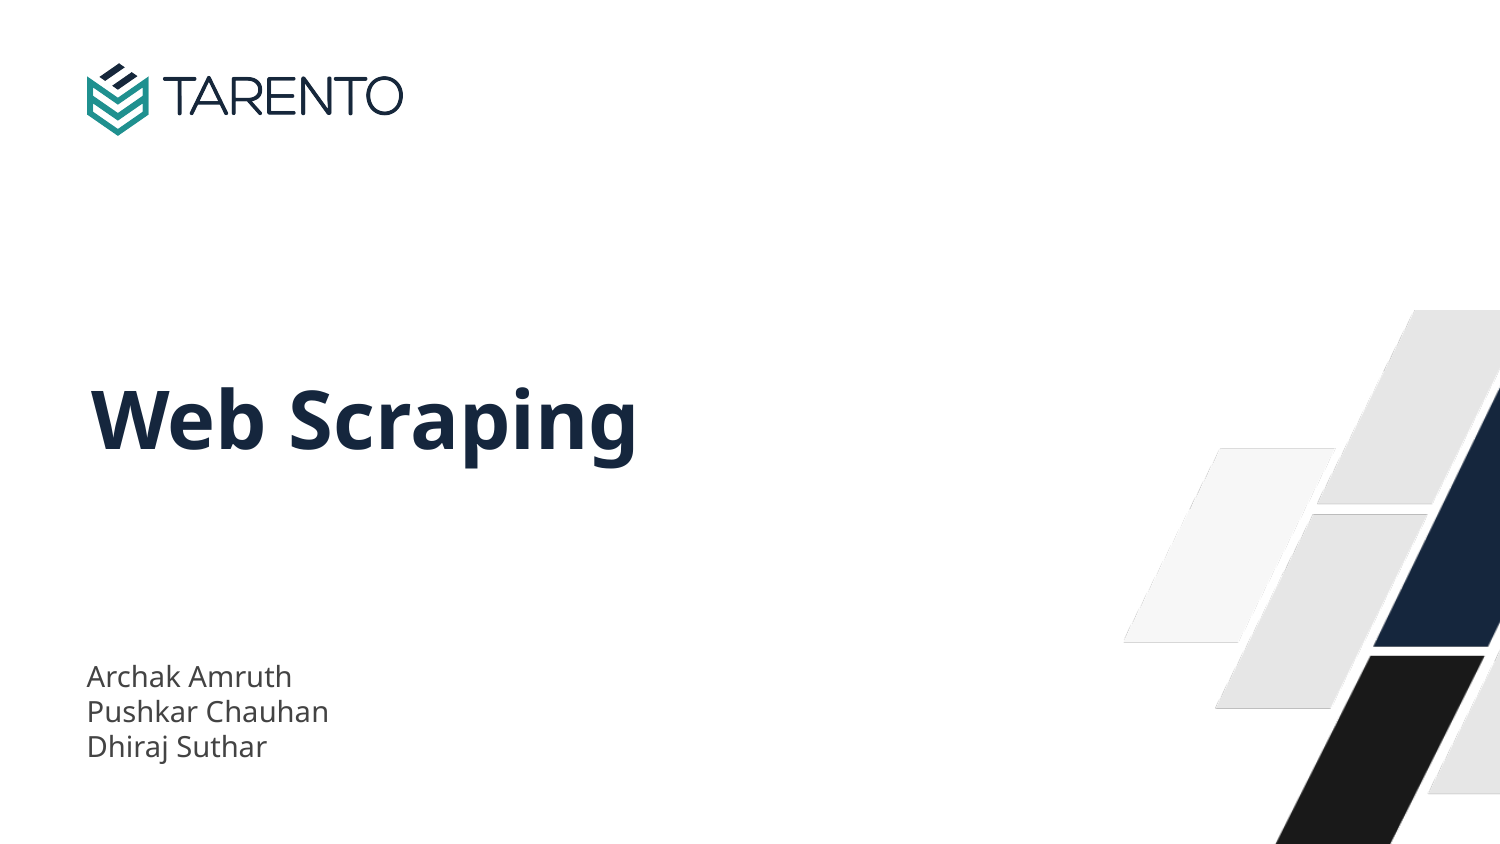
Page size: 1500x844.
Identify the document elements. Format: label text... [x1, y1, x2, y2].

title Web Scraping [76, 268, 1127, 481]
picture [87, 63, 403, 136]
subtitle Archak Amruth Pushkar Chauhan Dhiraj Suthar [71, 643, 507, 788]
picture [1123, 310, 1500, 844]
